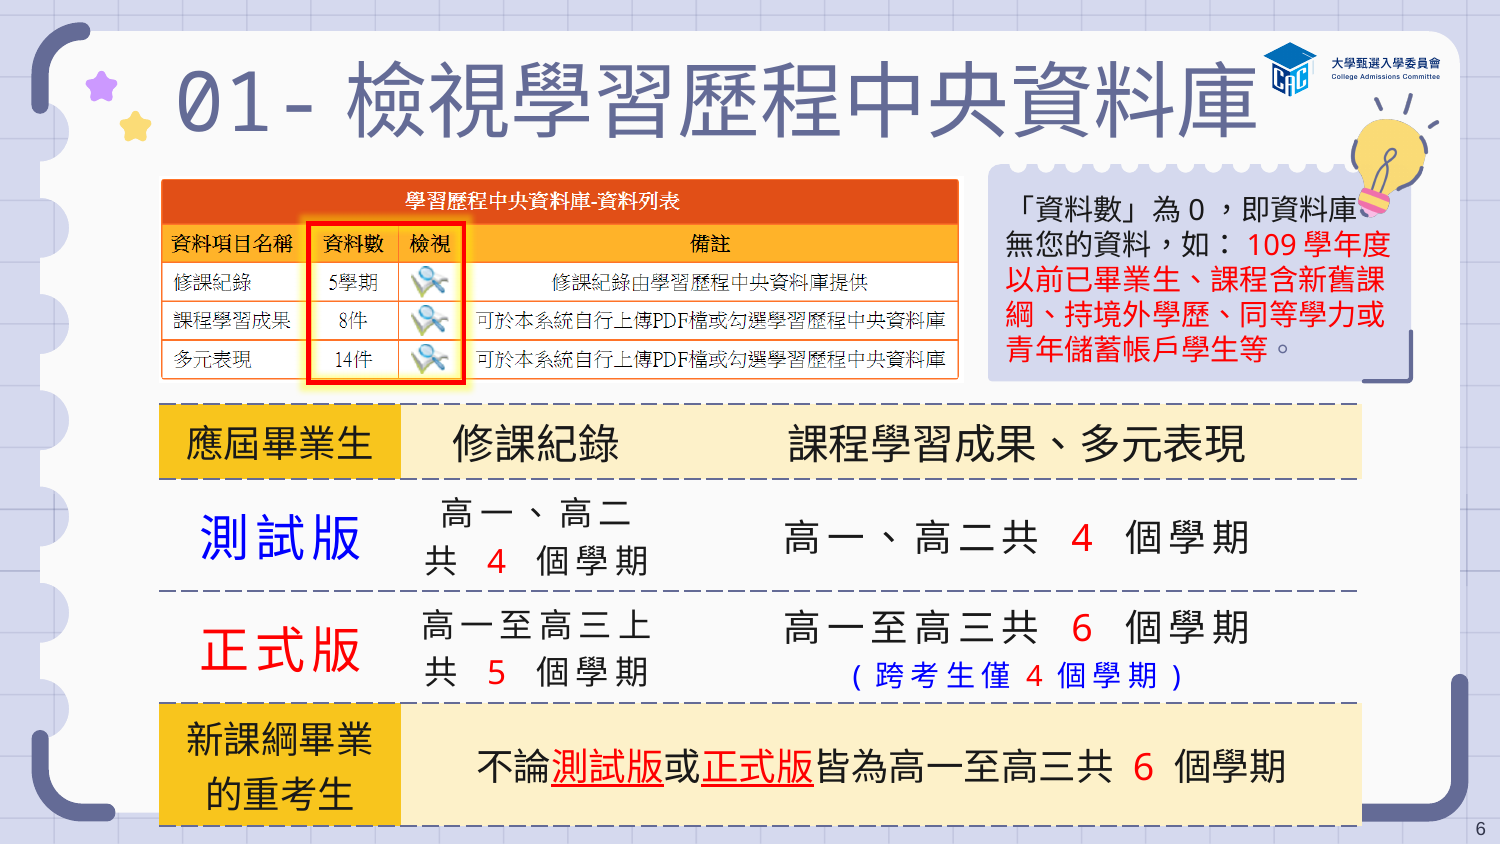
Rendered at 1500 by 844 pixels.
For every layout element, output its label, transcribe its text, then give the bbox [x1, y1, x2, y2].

table_cell 高一至高三上 共 5 個學期 [401, 591, 672, 703]
picture [1263, 42, 1445, 221]
table_cell 新課綱畢業 的重考生 [159, 703, 401, 826]
title 01-檢視學習歷程中央資料庫 [159, 45, 1341, 164]
table_cell 不論測試版或正式版皆為高一至高三共 6 個學期 [401, 703, 1362, 826]
table_cell 高一、高二共 4 個學期 [672, 479, 1362, 591]
slide_number 6 [1163, 805, 1500, 844]
table_header 修課紀錄 [401, 404, 672, 479]
table_cell 高一至高三共 6 個學期 (跨考生僅4個學期) [672, 591, 1362, 703]
table_header 應屆畢業生 [159, 404, 401, 479]
picture [159, 176, 964, 383]
table_header 課程學習成果、多元表現 [672, 404, 1362, 479]
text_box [987, 164, 1414, 384]
table_cell 測試版 [159, 479, 401, 591]
table_cell 正式版 [159, 591, 401, 703]
table_cell 高一、高二 共 4 個學期 [401, 479, 672, 591]
